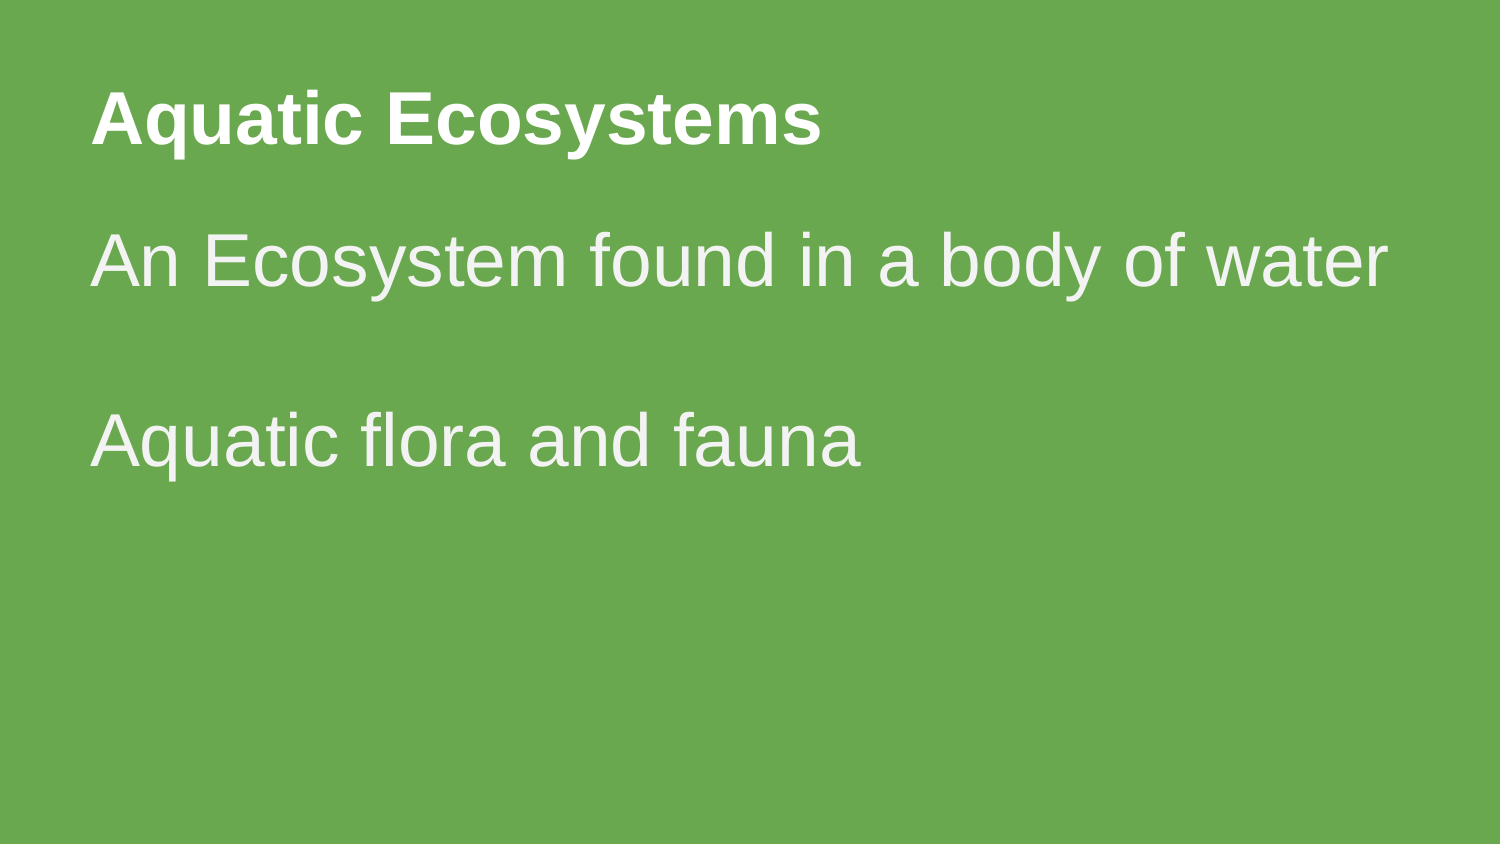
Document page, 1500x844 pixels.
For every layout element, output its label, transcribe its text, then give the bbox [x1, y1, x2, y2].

list An Ecosystem found in a body of water Aquatic flora and fauna [75, 196, 1425, 808]
title Aquatic Ecosystems [75, 33, 1425, 175]
